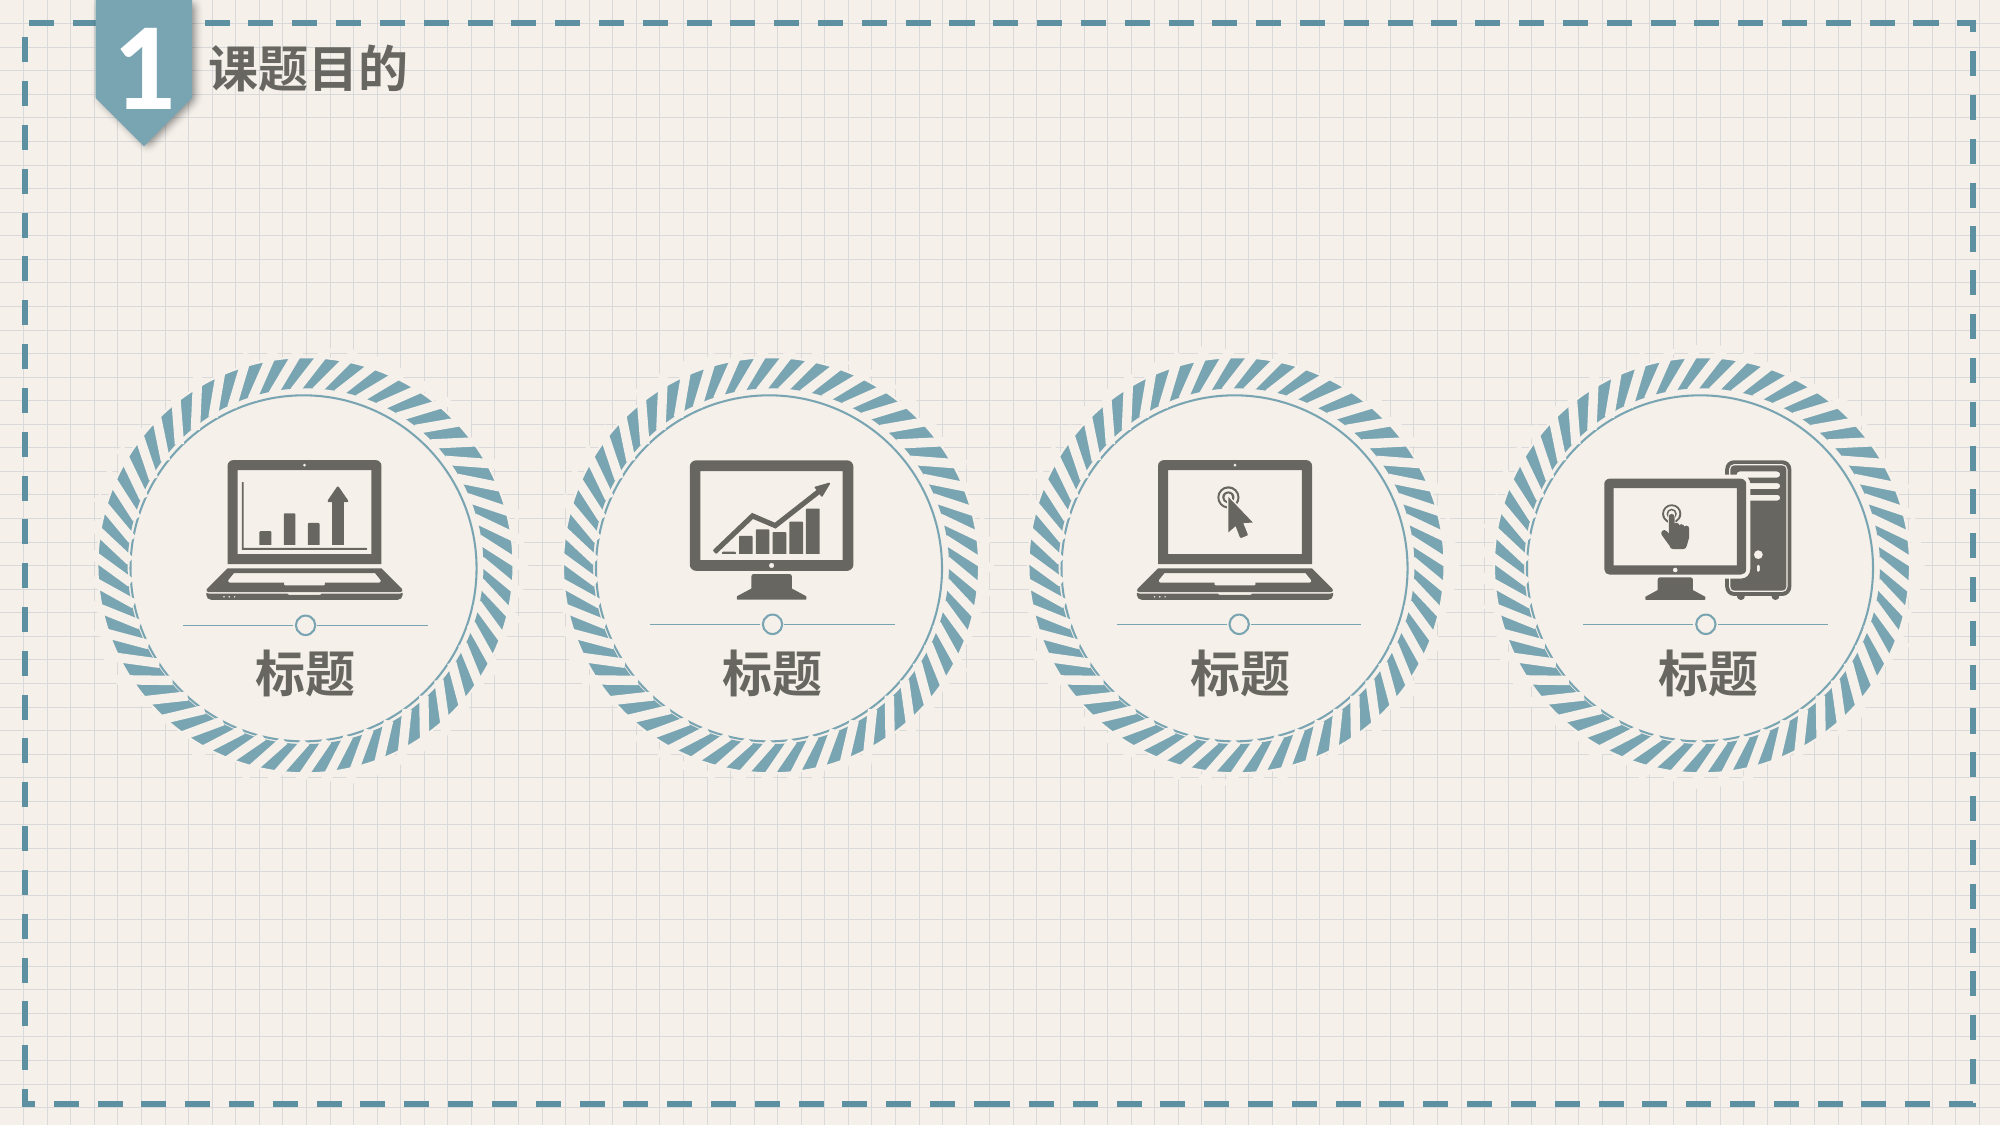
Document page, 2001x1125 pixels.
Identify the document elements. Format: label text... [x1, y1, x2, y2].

text_box 课题目的 [200, 30, 424, 105]
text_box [1016, 346, 1456, 786]
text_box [1136, 460, 1334, 600]
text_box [649, 614, 895, 634]
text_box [551, 346, 991, 786]
text_box 1 [97, 0, 191, 142]
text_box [182, 615, 428, 635]
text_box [1604, 460, 1792, 600]
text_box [1583, 614, 1828, 634]
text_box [689, 460, 854, 600]
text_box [206, 460, 403, 600]
text_box [138, 142, 150, 148]
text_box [1116, 614, 1362, 634]
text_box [1482, 346, 1922, 786]
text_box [85, 346, 525, 786]
